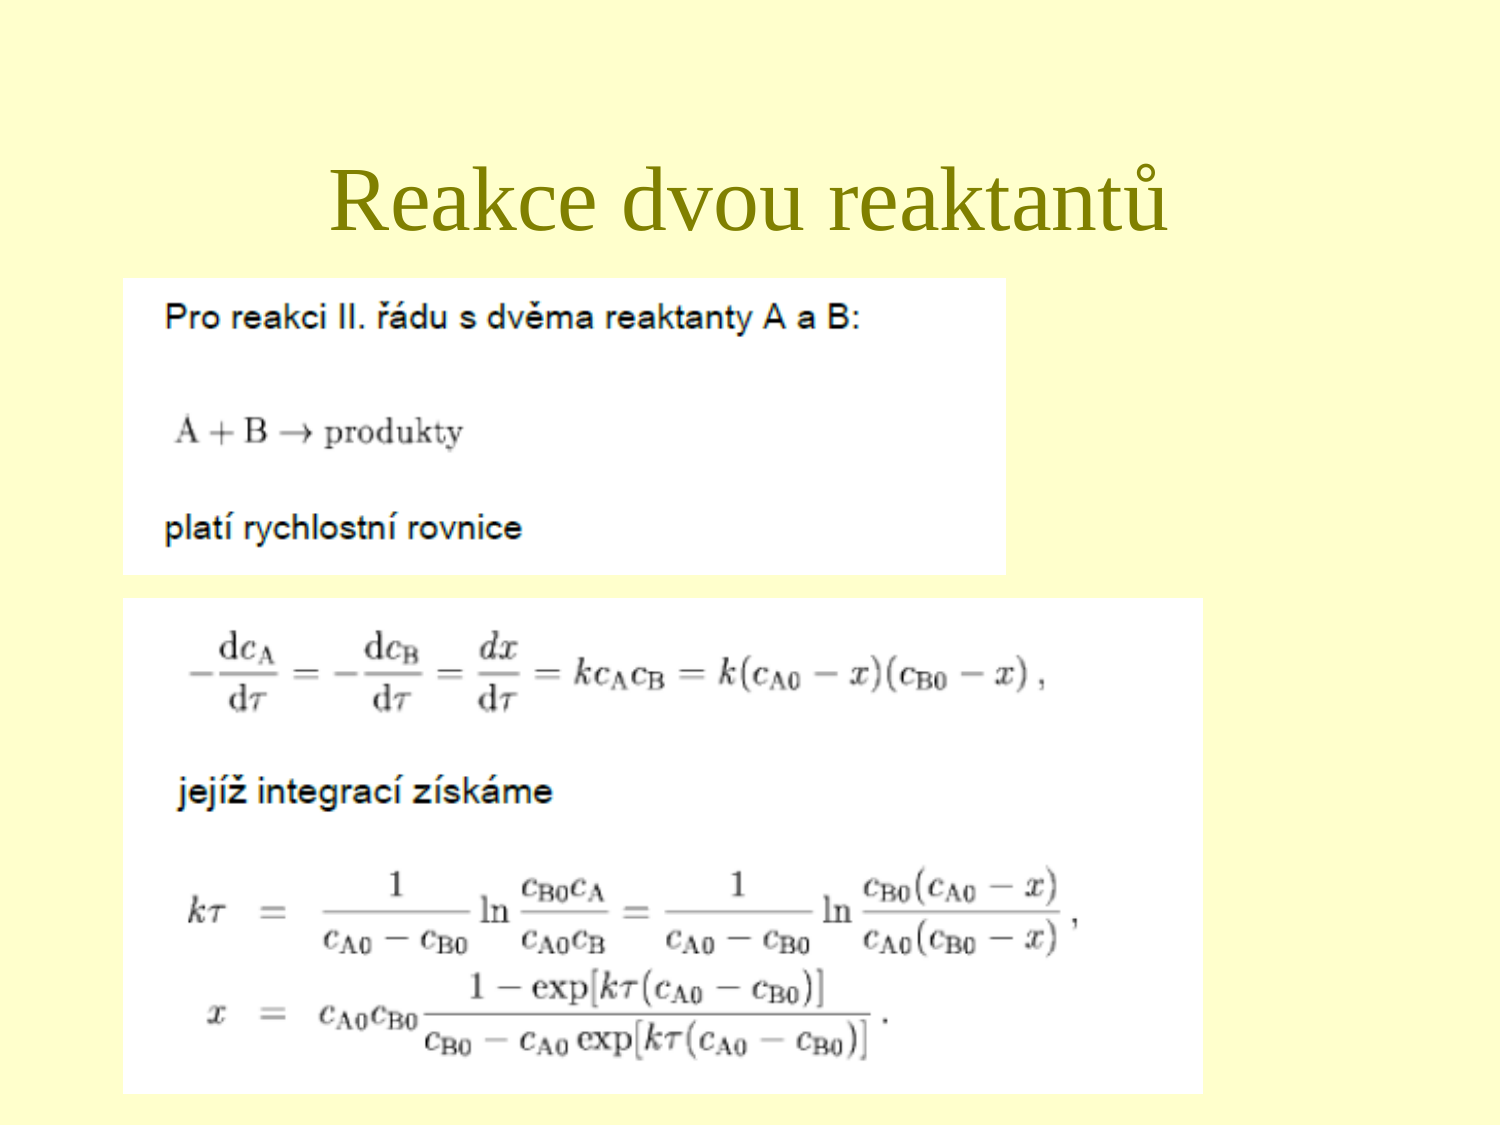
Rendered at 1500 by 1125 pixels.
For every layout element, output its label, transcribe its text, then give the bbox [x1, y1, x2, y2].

title Reakce dvou reaktantů [112, 99, 1388, 288]
picture [123, 597, 1203, 1095]
picture [123, 278, 1007, 575]
